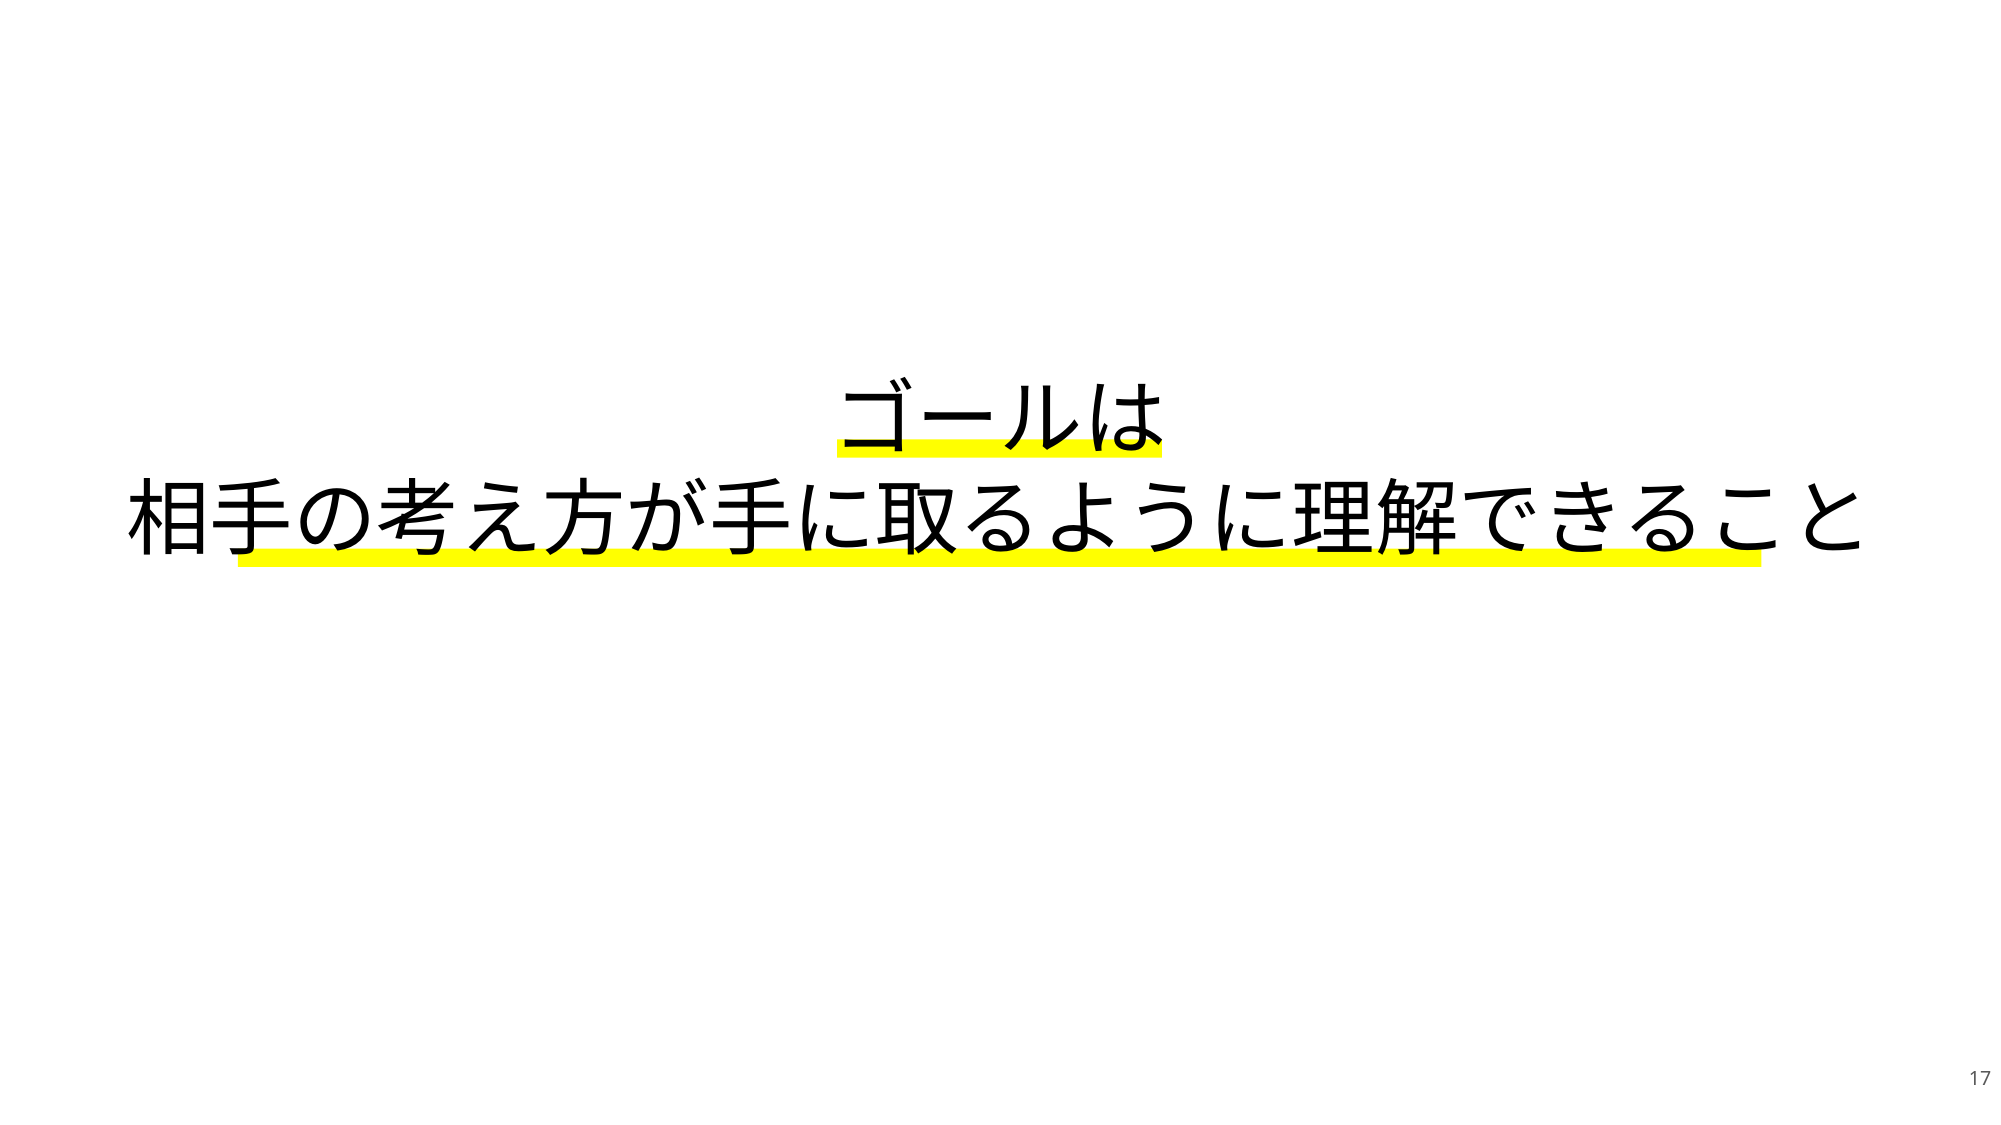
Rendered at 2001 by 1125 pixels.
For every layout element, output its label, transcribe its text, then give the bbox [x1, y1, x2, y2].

text_box [237, 558, 1762, 567]
title ゴールは 相手の考え方が手に取るように理解できること [68, 373, 1932, 558]
slide_number 17 [1886, 1036, 2000, 1123]
